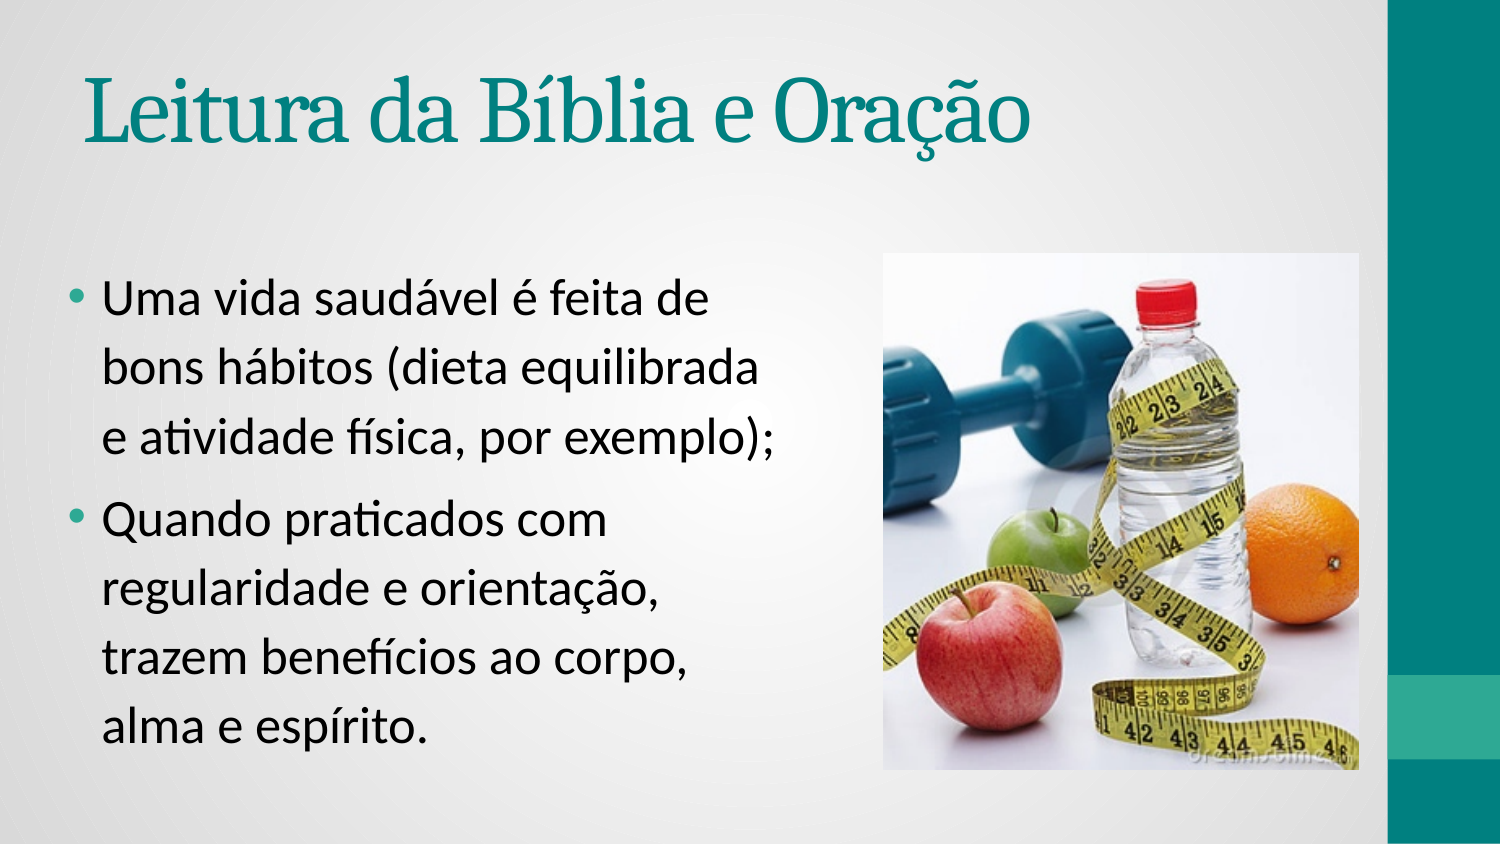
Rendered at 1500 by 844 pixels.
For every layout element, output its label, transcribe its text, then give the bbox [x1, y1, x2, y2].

list Uma vida saudável é feita de bons hábitos (dieta equilibrada e atividade física, por exemplo); Quando praticados com regularidade e orientação, trazem benefícios ao corpo, alma e espírito. [42, 223, 793, 788]
title Leitura da Bíblia e Oração [74, 33, 1326, 175]
picture [883, 253, 1359, 771]
